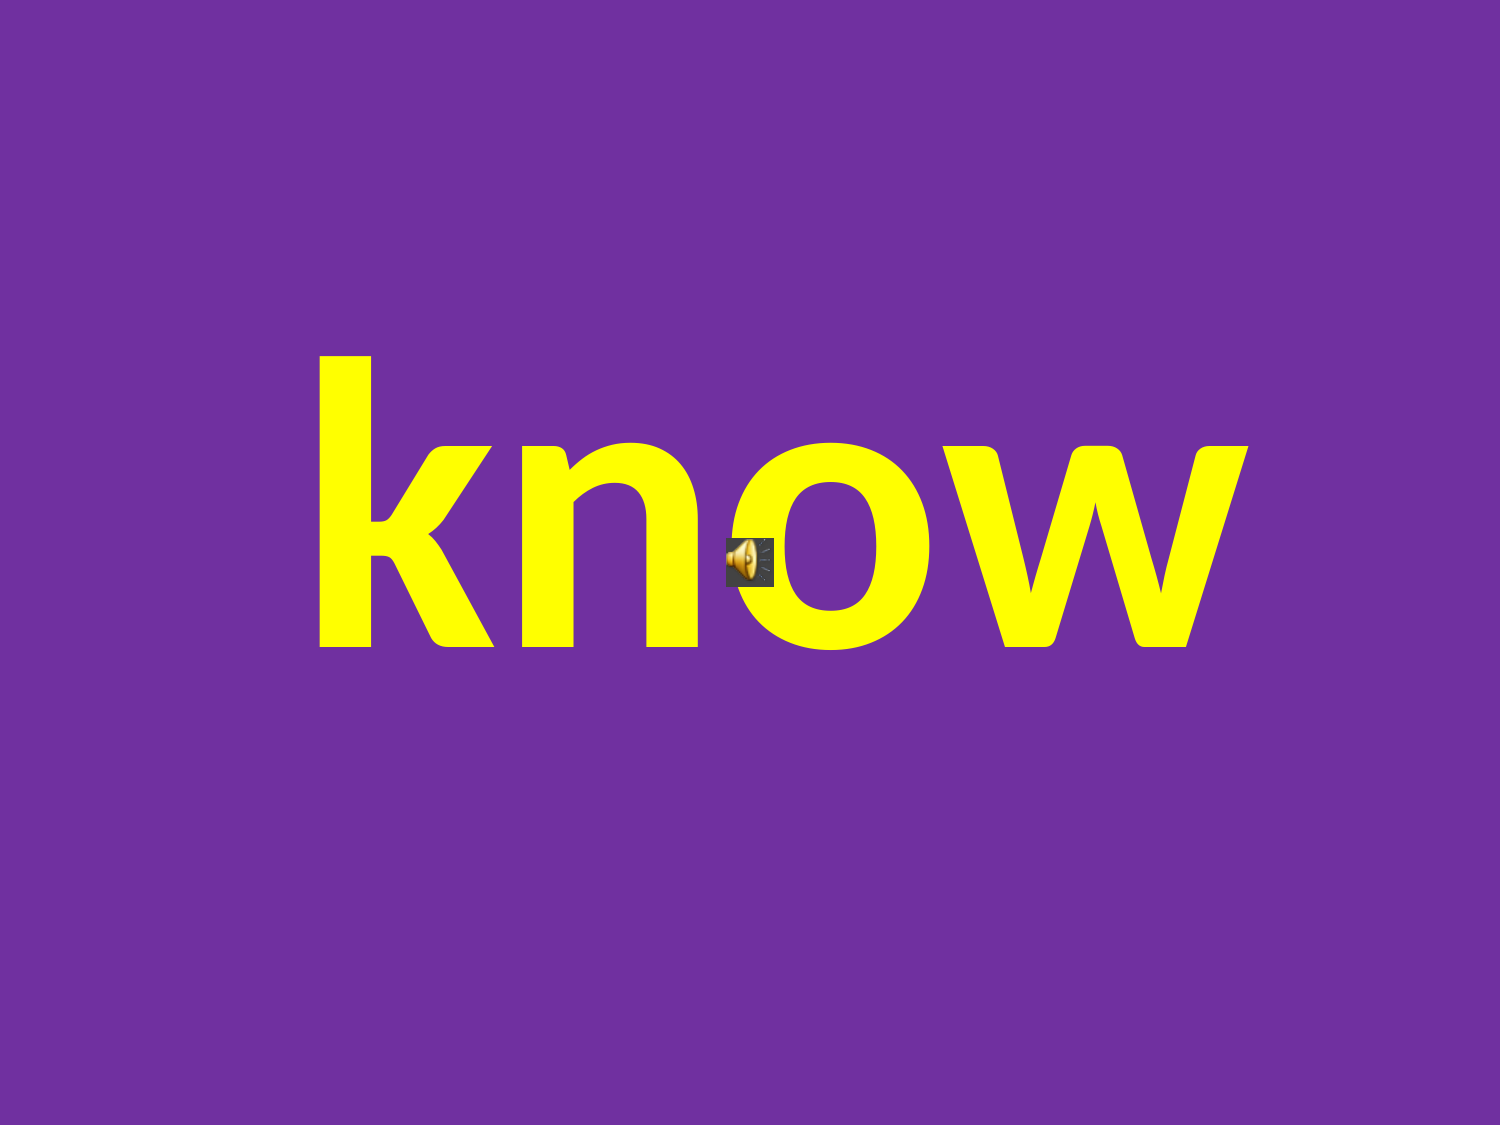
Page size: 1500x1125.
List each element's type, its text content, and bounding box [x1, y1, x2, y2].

picture [724, 537, 776, 588]
text_box know [99, 224, 1450, 738]
